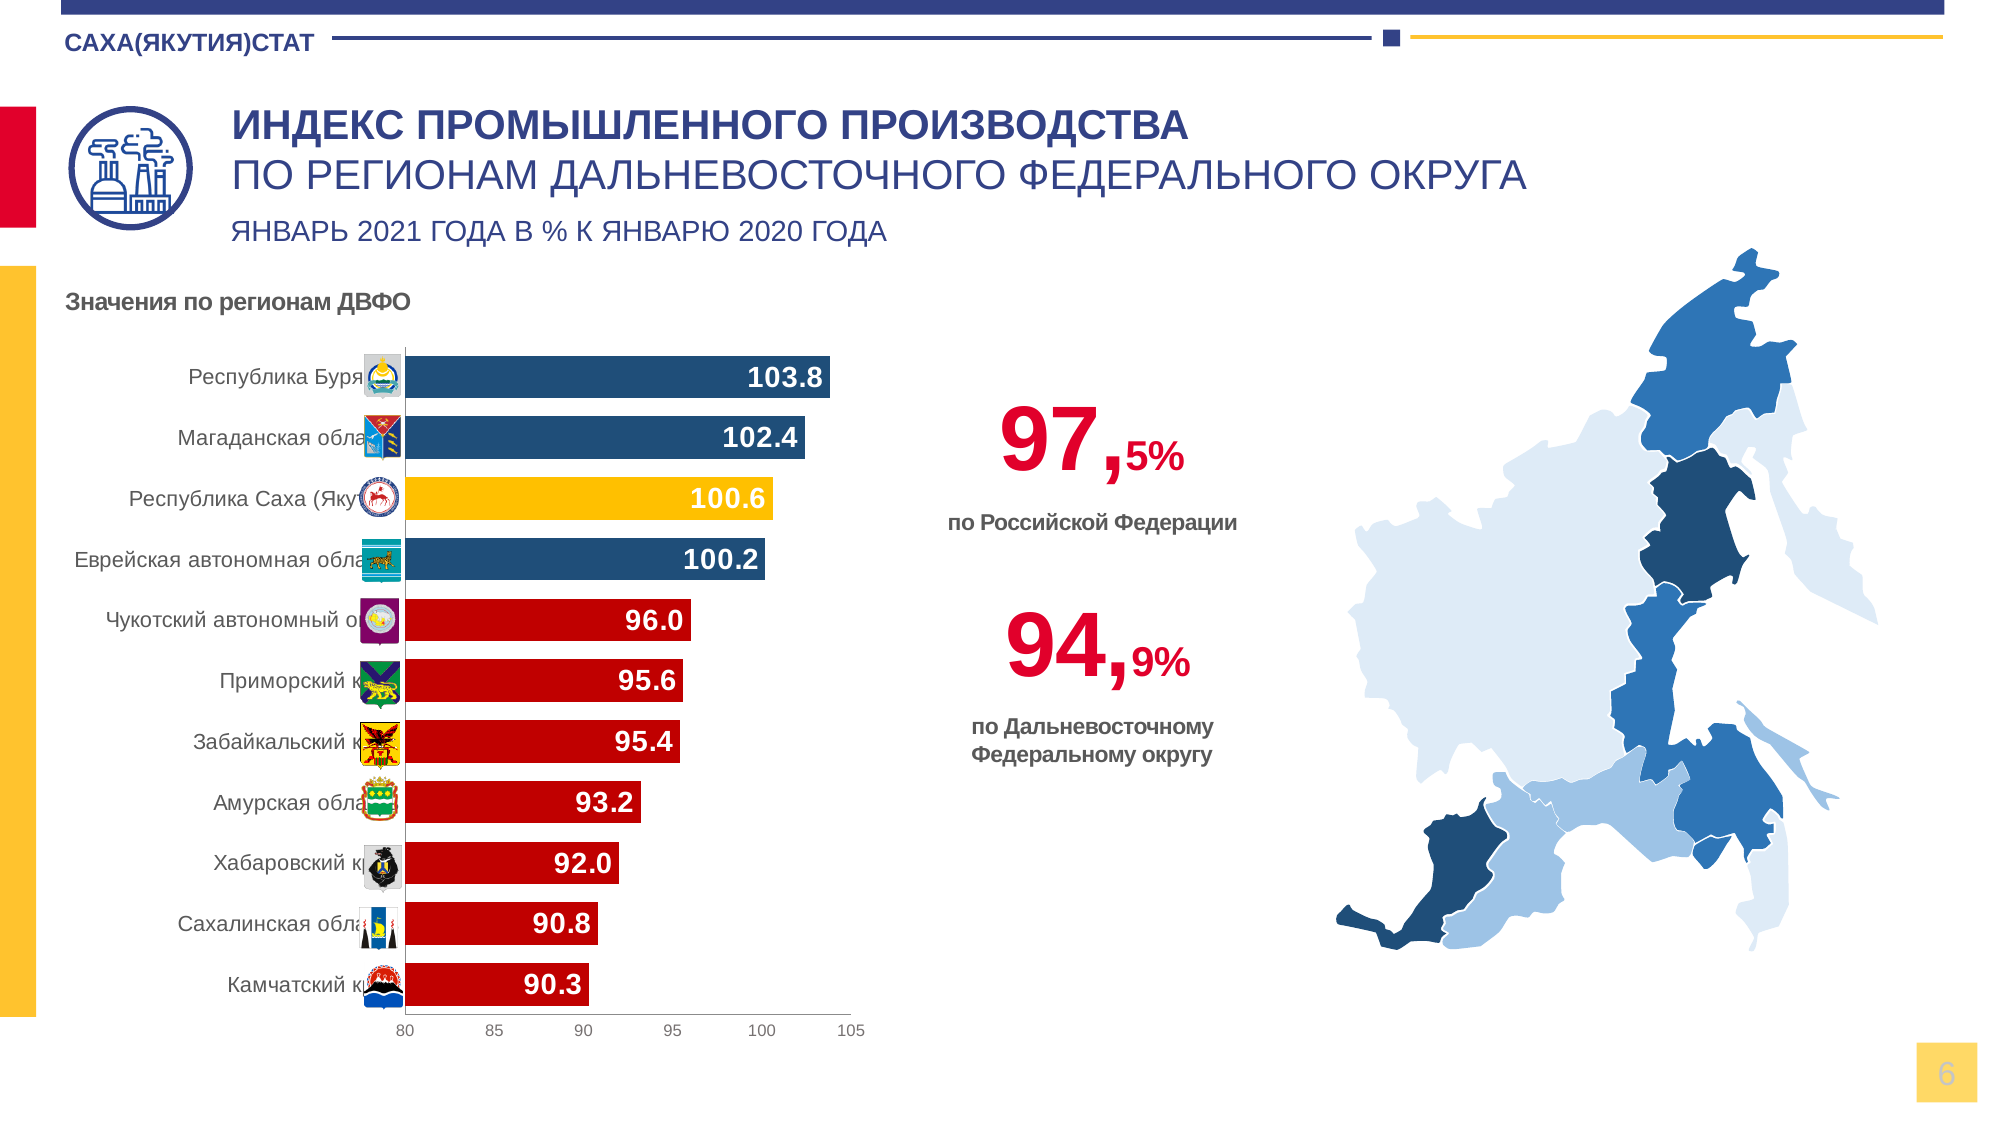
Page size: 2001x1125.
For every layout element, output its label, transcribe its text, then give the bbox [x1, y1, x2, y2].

text_box 97,5% [984, 371, 1205, 497]
picture [368, 443, 378, 453]
picture [360, 661, 400, 709]
picture [361, 776, 398, 821]
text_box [236, 29, 1943, 116]
text_box ЯНВАРЬ 2021 ГОДА В % К ЯНВАРЮ 2020 ГОДА [215, 204, 1320, 250]
list ИНДЕКС ПРОМЫШЛЕННОГО ПРОИЗВОДСТВА ПО РЕГИОНАМ ДАЛЬНЕВОСТОЧНОГО ФЕДЕРАЛЬНОГО ОКРУГА [216, 90, 1931, 173]
picture [361, 577, 401, 583]
picture [364, 354, 401, 399]
picture [360, 722, 400, 770]
chart [28, 325, 883, 1096]
text_box по Российской Федерации [932, 499, 1259, 543]
text_box по Дальневосточному Федеральному округу [956, 704, 1283, 775]
picture [360, 598, 399, 646]
picture [359, 907, 398, 950]
text_box Значения по регионам ДВФО [50, 278, 766, 324]
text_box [1335, 247, 1879, 952]
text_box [71, 109, 190, 228]
text_box 94,9% [990, 576, 1210, 702]
picture [364, 415, 401, 461]
picture [364, 962, 403, 1010]
picture [359, 477, 399, 517]
picture [361, 539, 401, 574]
picture [364, 845, 402, 893]
slide_number 6 [1916, 1042, 1978, 1103]
text_box САХА(ЯКУТИЯ)СТАТ [47, 17, 332, 65]
